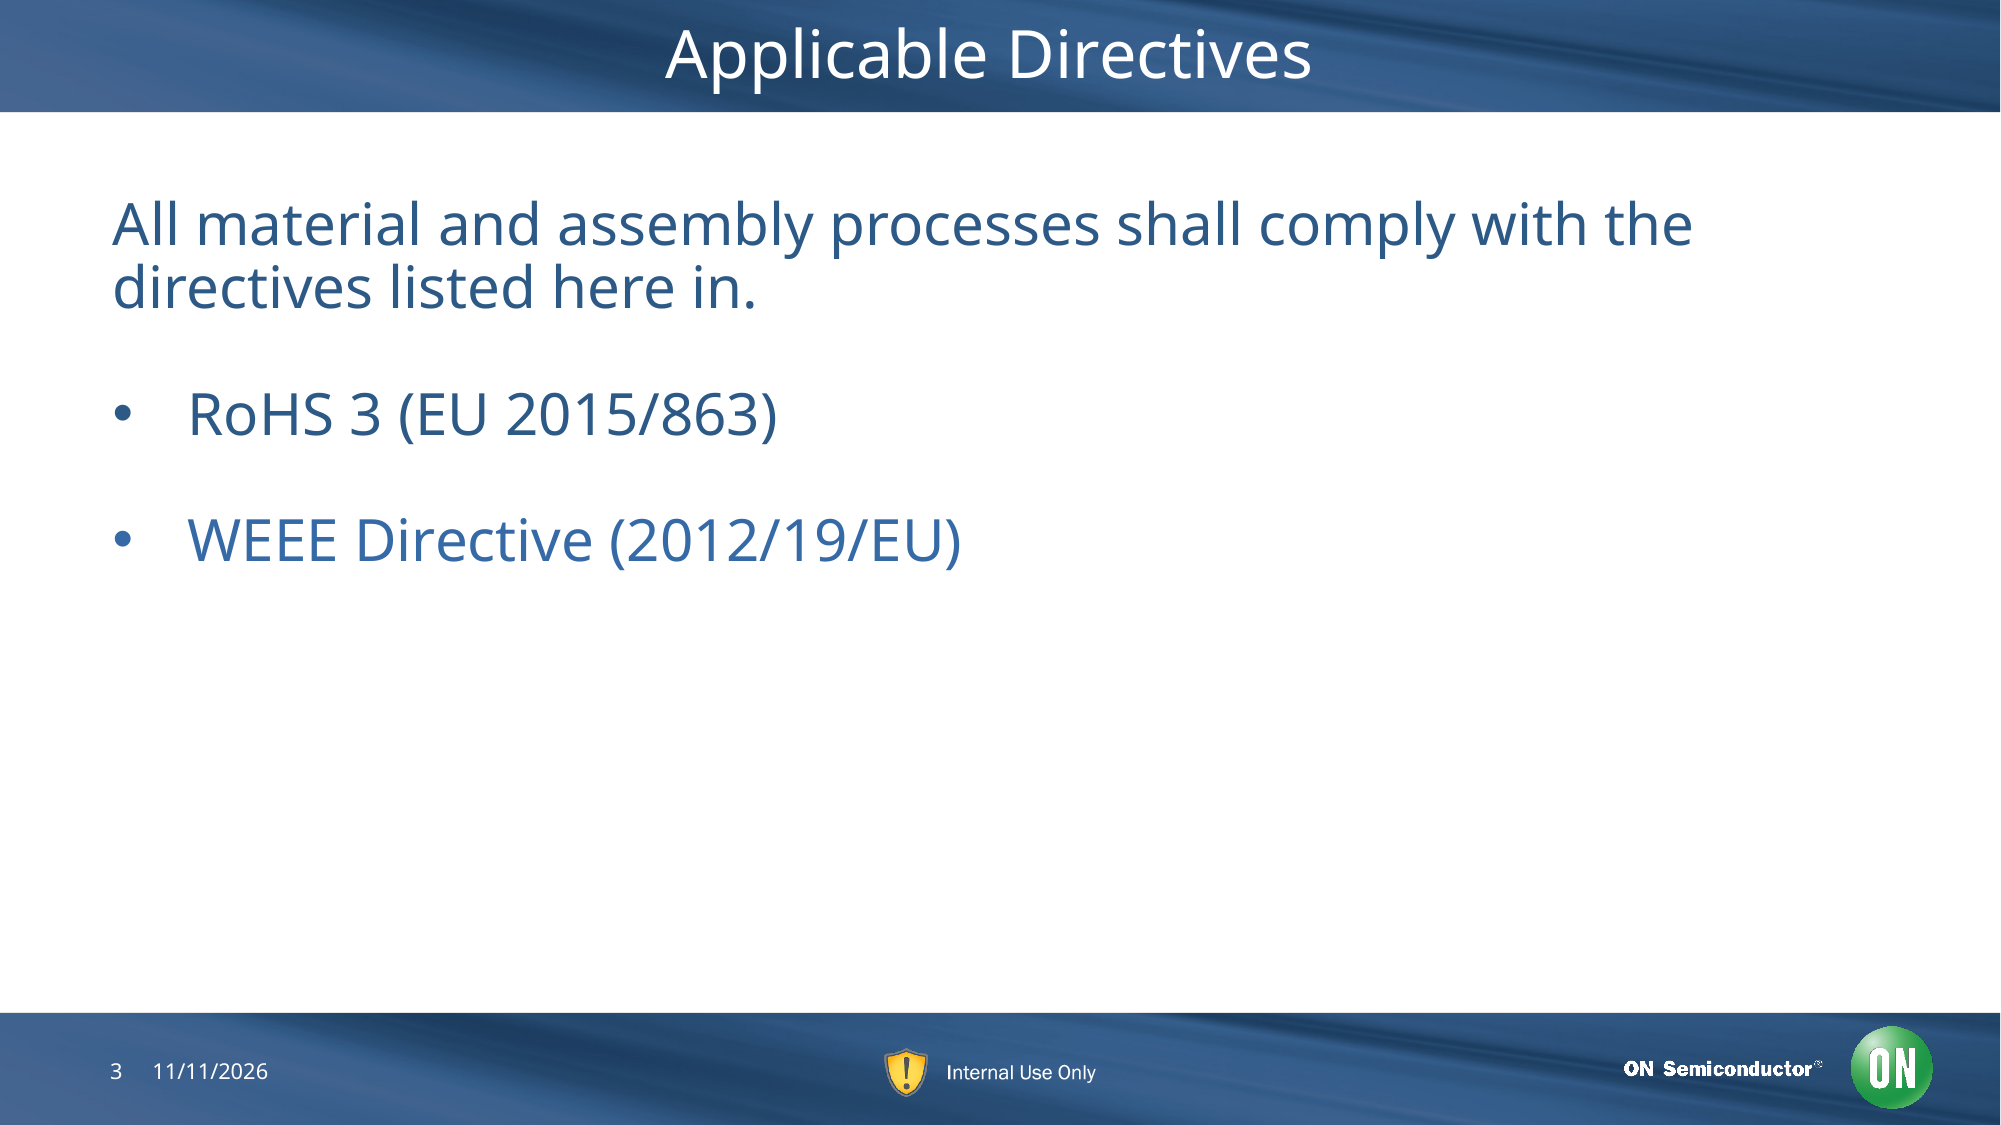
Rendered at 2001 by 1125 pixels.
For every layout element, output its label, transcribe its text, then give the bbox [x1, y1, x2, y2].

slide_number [138, 1042, 588, 1103]
slide_number 3 [28, 1042, 138, 1103]
title Applicable Directives [137, 0, 1843, 115]
picture [0, 0, 2001, 1125]
list All material and assembly processes shall comply with the directives listed here in. RoHS 3 (EU 2015/863) WEEE Directive (2012/19/EU) [97, 188, 1823, 902]
